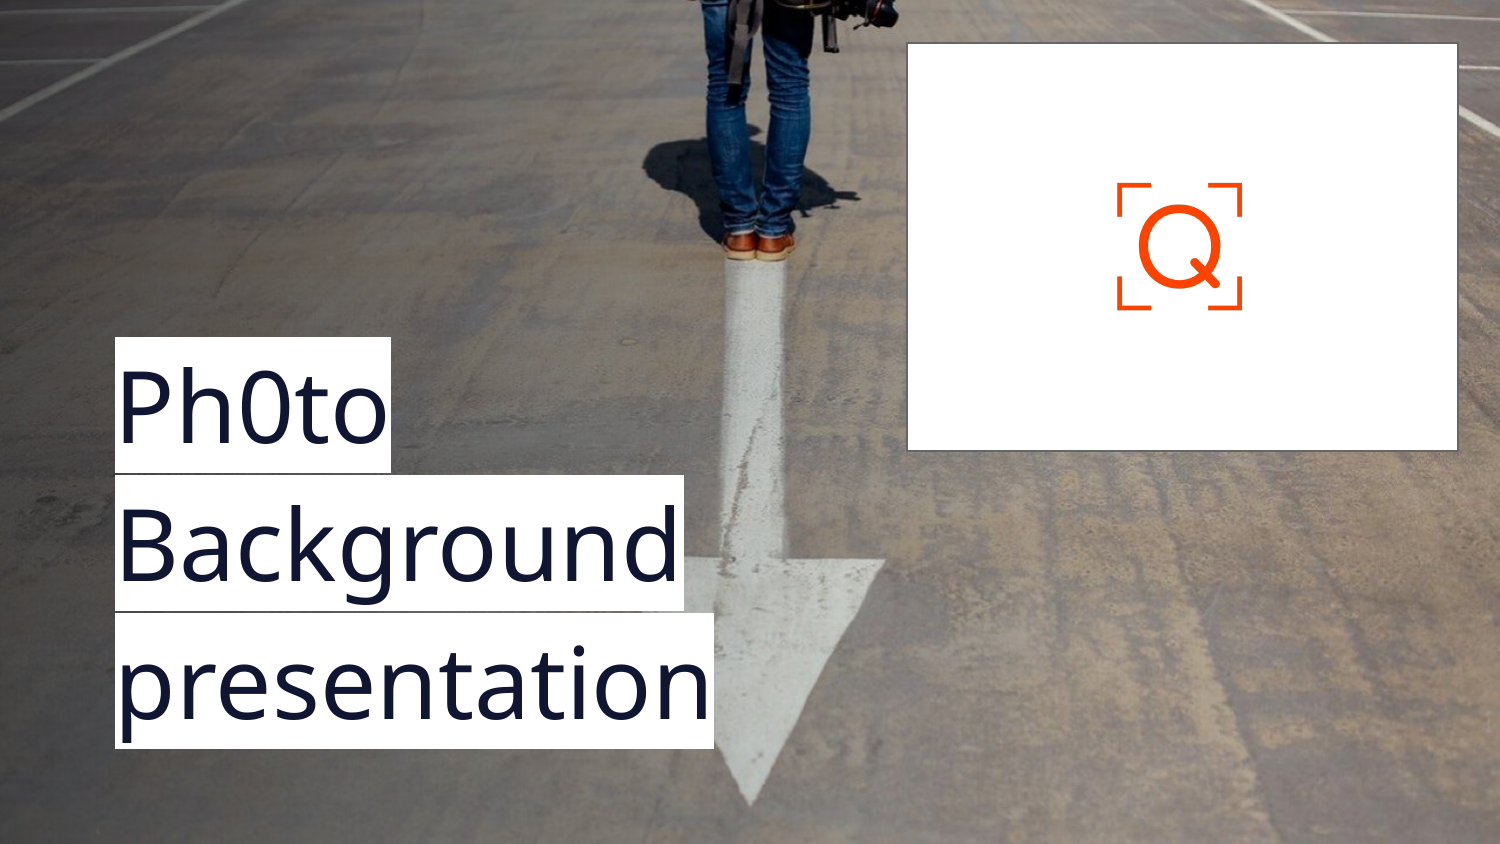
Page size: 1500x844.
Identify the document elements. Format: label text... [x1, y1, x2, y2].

title Ph0to Background presentation [99, 564, 750, 755]
picture [0, 0, 1500, 844]
text_box [1453, 42, 1459, 451]
